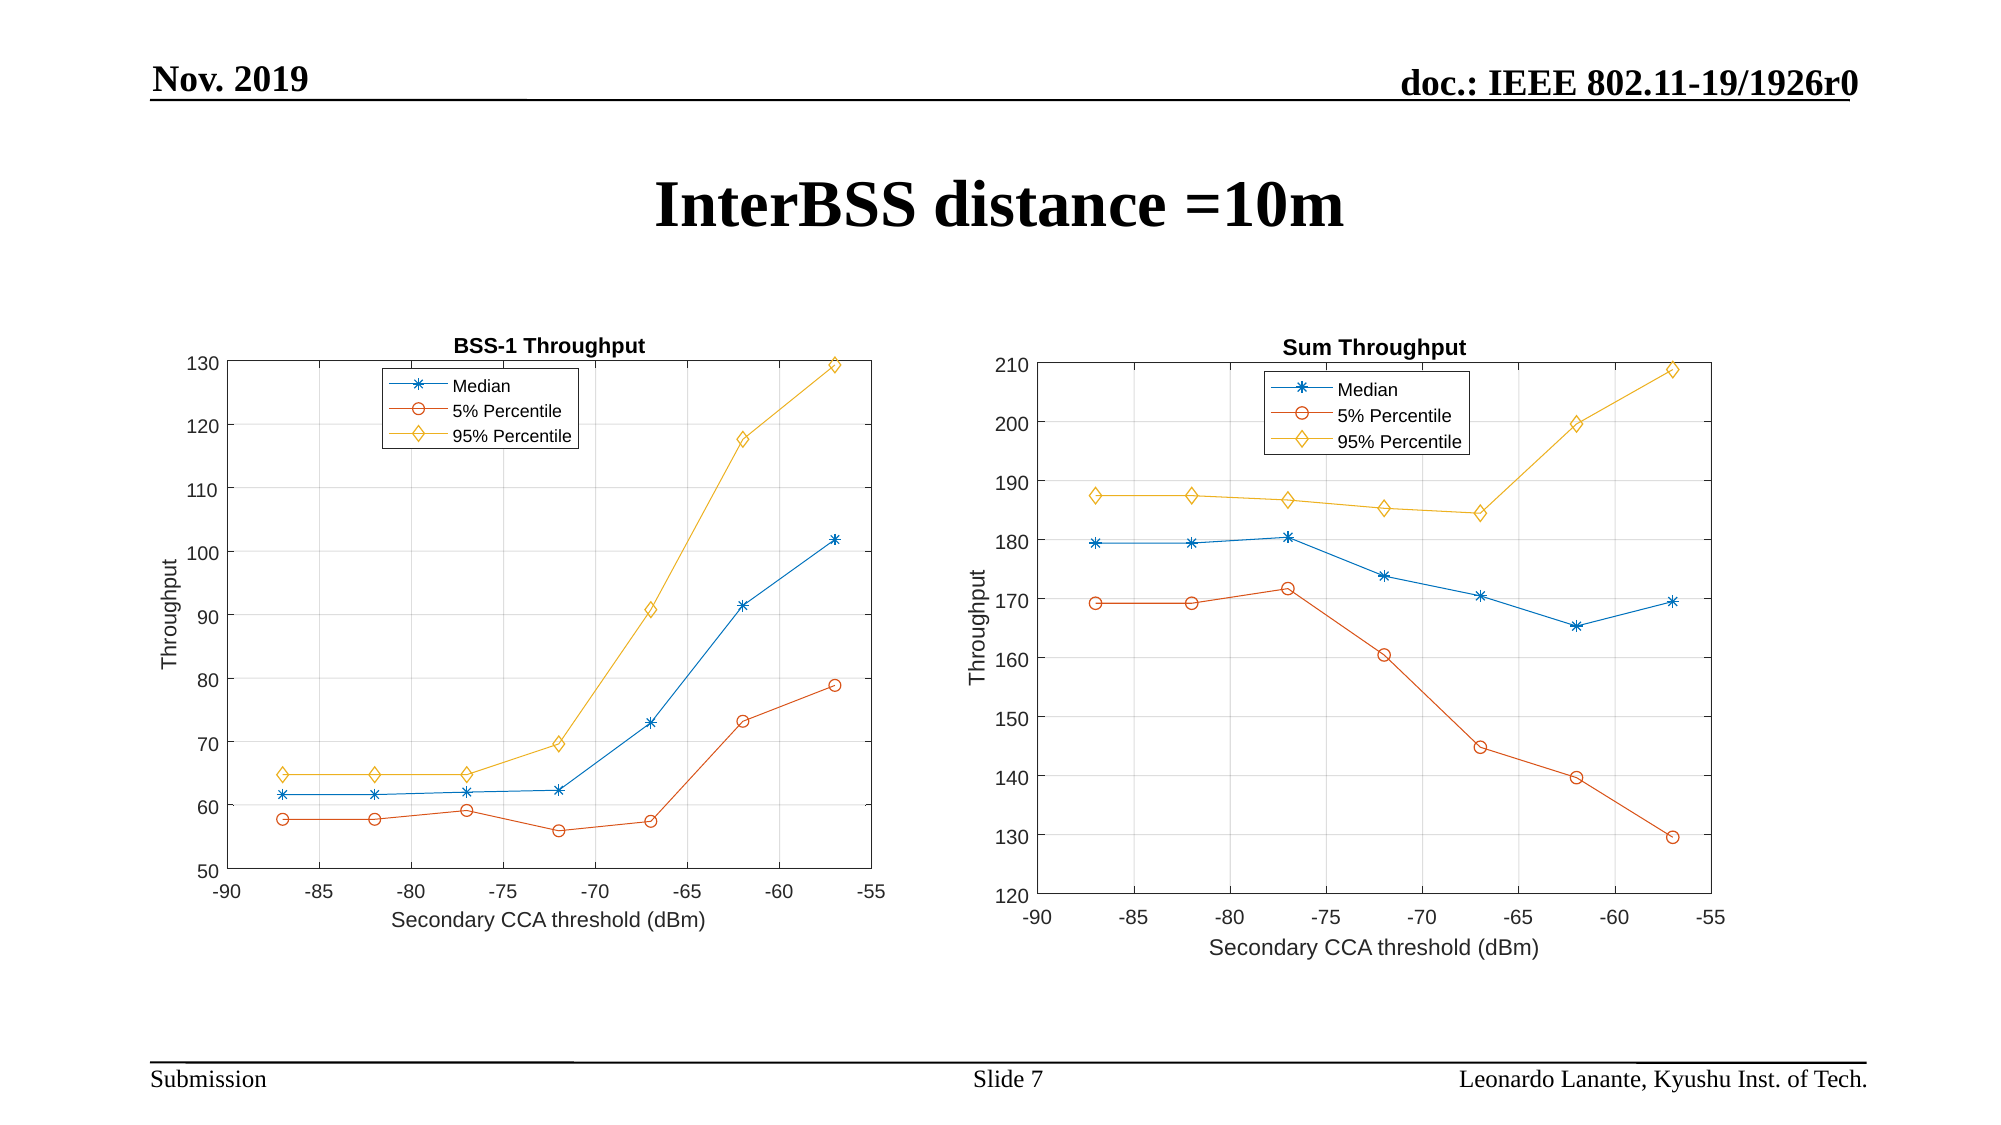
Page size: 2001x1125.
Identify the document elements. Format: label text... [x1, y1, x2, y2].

slide_number Slide 7 [950, 1061, 1067, 1123]
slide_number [152, 54, 563, 100]
footer Leonardo Lanante, Kyushu Inst. of Tech. [1171, 1061, 1869, 1093]
title InterBSS distance =10m [149, 112, 1850, 288]
picture [119, 314, 1793, 965]
